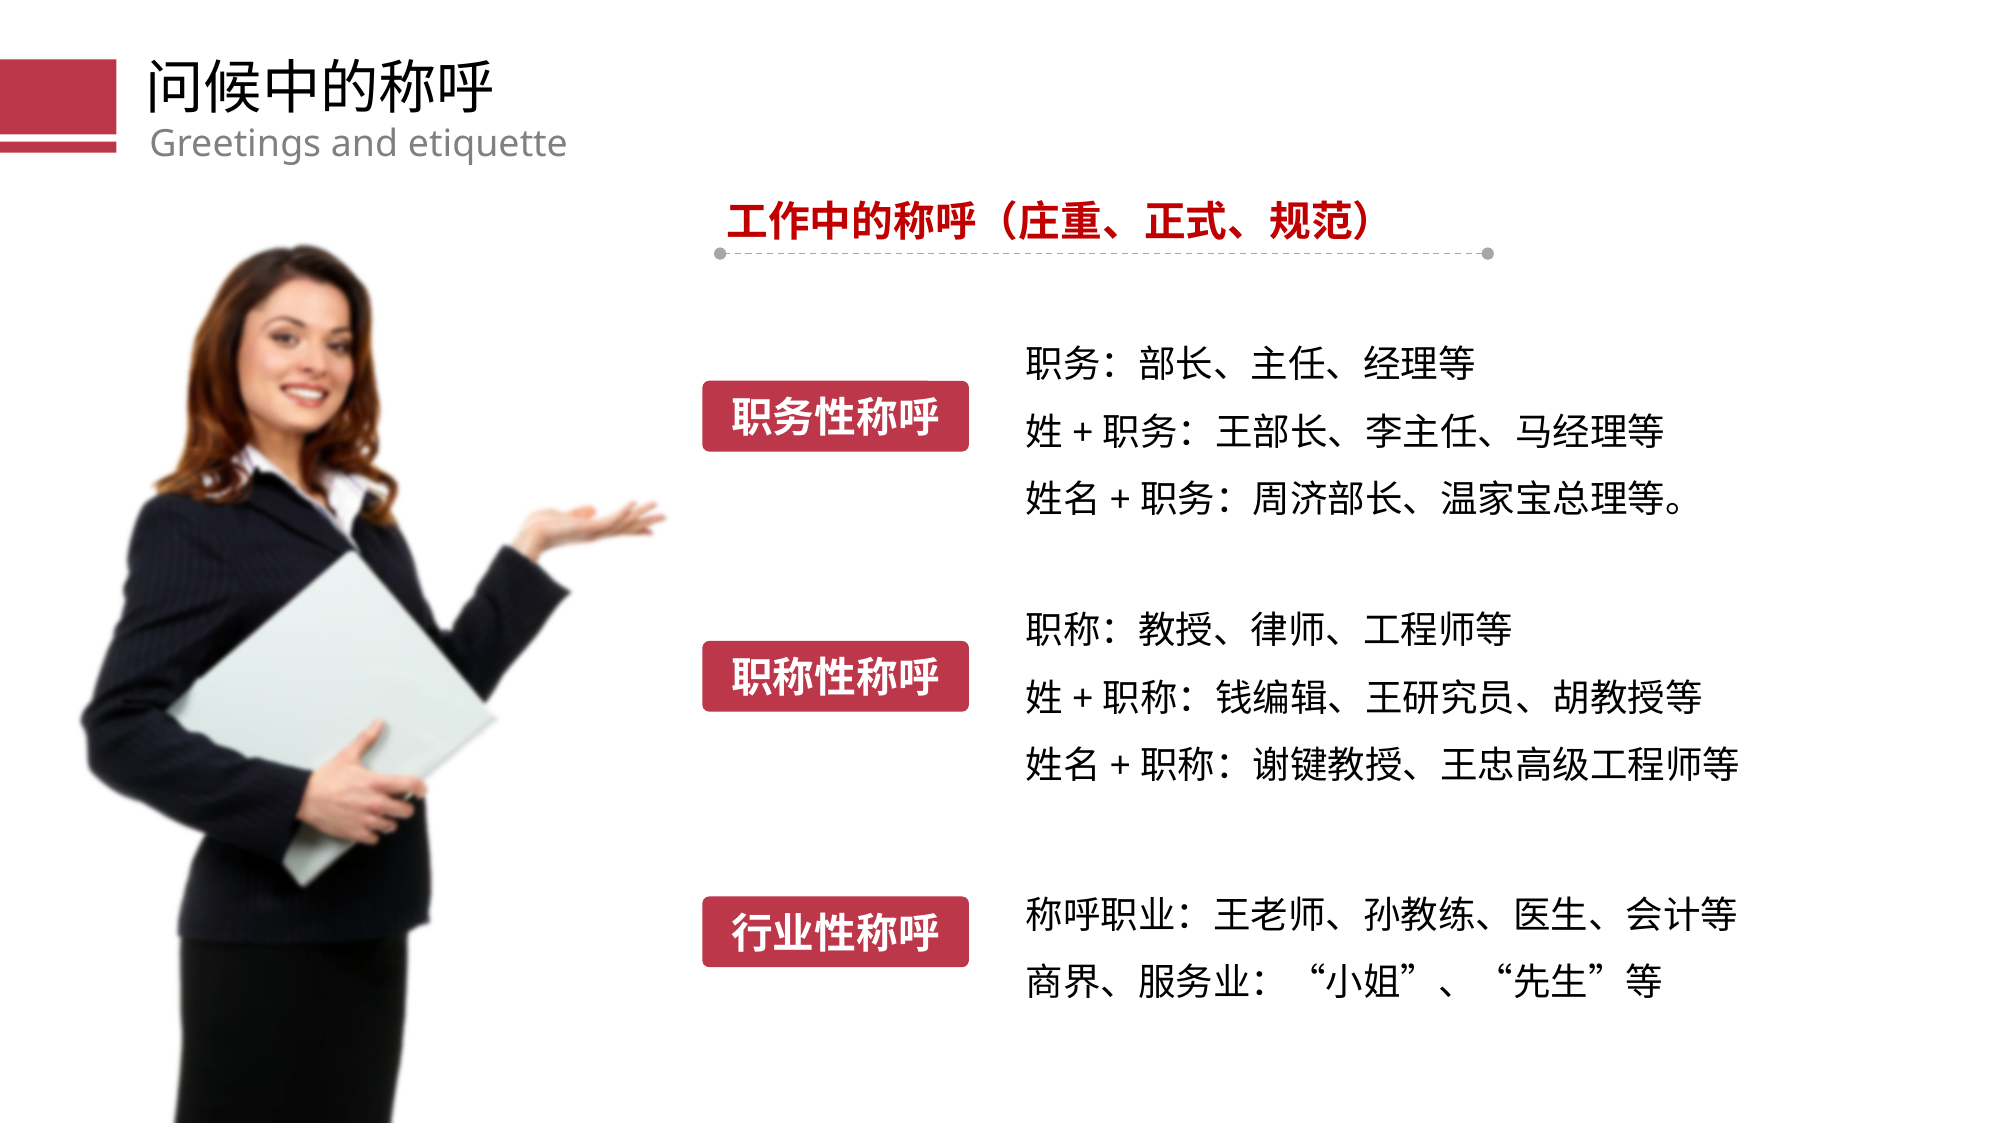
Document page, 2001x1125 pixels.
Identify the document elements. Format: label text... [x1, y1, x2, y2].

text_box 称呼职业：王老师、孙教练、医生、会计等 商界、服务业：“小姐”、“先生”等 [967, 861, 1930, 1011]
text_box 行业性称呼 [716, 896, 969, 968]
text_box 职称：教授、律师、工程师等 姓+职称：钱编辑、王研究员、胡教授等 姓名+职称：谢键教授、王忠高级工程师等 [967, 576, 1930, 794]
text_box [0, 42, 590, 172]
text_box 工作中的称呼（庄重、正式、规范） [711, 162, 1480, 253]
text_box 职称性称呼 [716, 640, 969, 712]
picture [69, 222, 716, 1123]
text_box 职务：部长、主任、经理等 姓+职务：王部长、李主任、马经理等 姓名+职务：周济部长、温家宝总理等。 [967, 310, 1930, 528]
text_box 职务性称呼 [716, 380, 969, 452]
